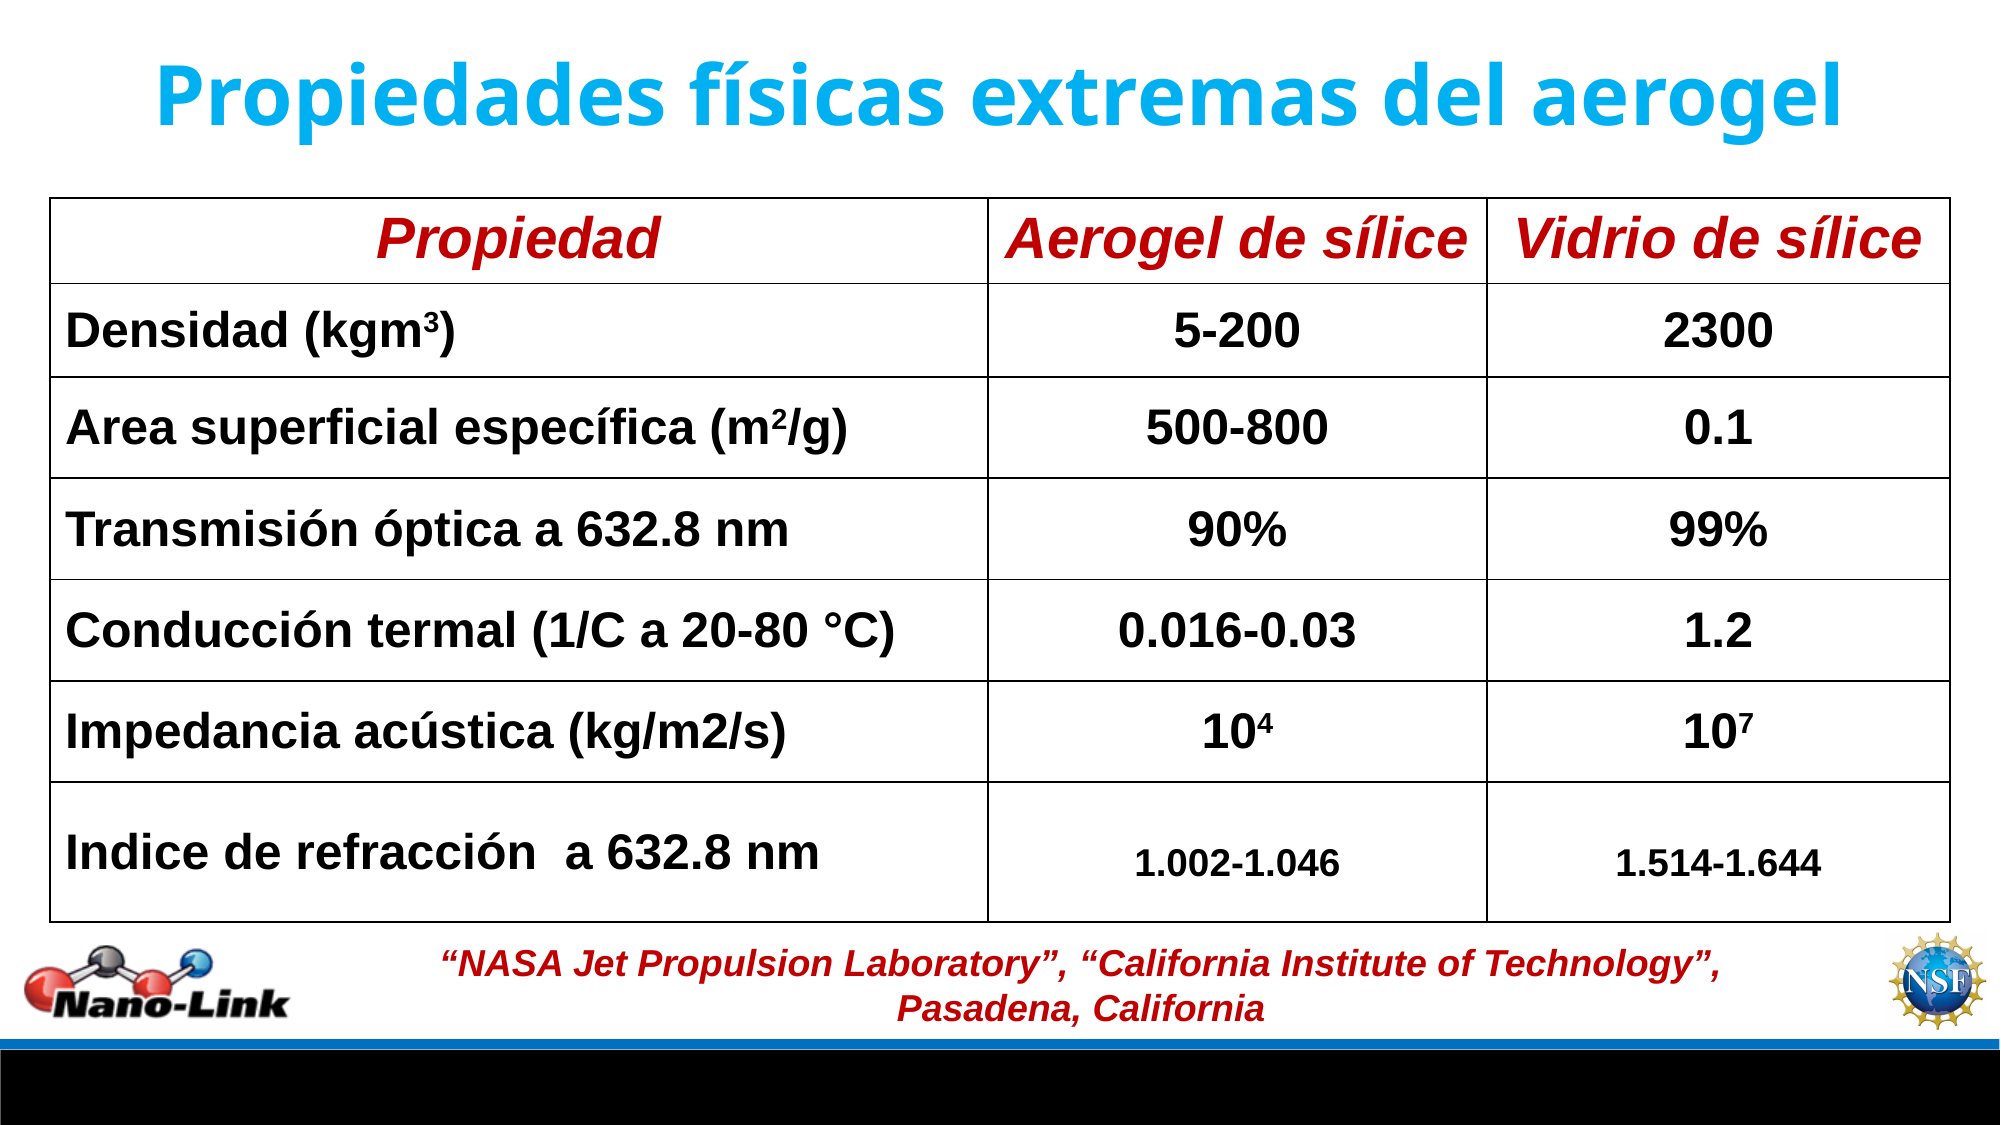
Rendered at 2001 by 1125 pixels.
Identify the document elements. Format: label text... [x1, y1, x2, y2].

table_cell 5-200 [989, 284, 1486, 376]
table_header Vidrio de sílice [1488, 199, 1949, 283]
table_cell Area superficial específica (m2/g) [51, 378, 987, 477]
picture [16, 935, 305, 1032]
table_cell 0.1 [1488, 378, 1949, 477]
table_cell Densidad (kgm3) [51, 284, 987, 376]
table_cell 1.514-1.644 [1488, 783, 1949, 921]
table_cell Impedancia acústica (kg/m2/s) [51, 682, 987, 781]
table_cell 1.002-1.046 [989, 783, 1486, 921]
table_cell 90% [989, 479, 1486, 579]
text_box “NASA Jet Propulsion Laboratory”, “California Institute of Technology”, Pasadena, California [337, 931, 1825, 1037]
table_cell 99% [1488, 479, 1949, 579]
table_header Aerogel de sílice [989, 199, 1486, 283]
table_cell 1.2 [1488, 580, 1949, 680]
text_box Propiedades físicas extremas del aerogel [0, 12, 2000, 163]
table_cell Indice de refracción a 632.8 nm [51, 783, 987, 921]
table_header Propiedad [51, 199, 987, 283]
table_cell Conducción termal (1/C a 20-80 °C) [51, 580, 987, 680]
table_cell 0.016-0.03 [989, 580, 1486, 680]
table_cell 107 [1488, 682, 1949, 781]
table_cell 104 [989, 682, 1486, 781]
table_cell 500-800 [989, 378, 1486, 477]
table_cell 2300 [1488, 284, 1949, 376]
picture [1886, 931, 1988, 1032]
table_cell Transmisión óptica a 632.8 nm [51, 479, 987, 579]
